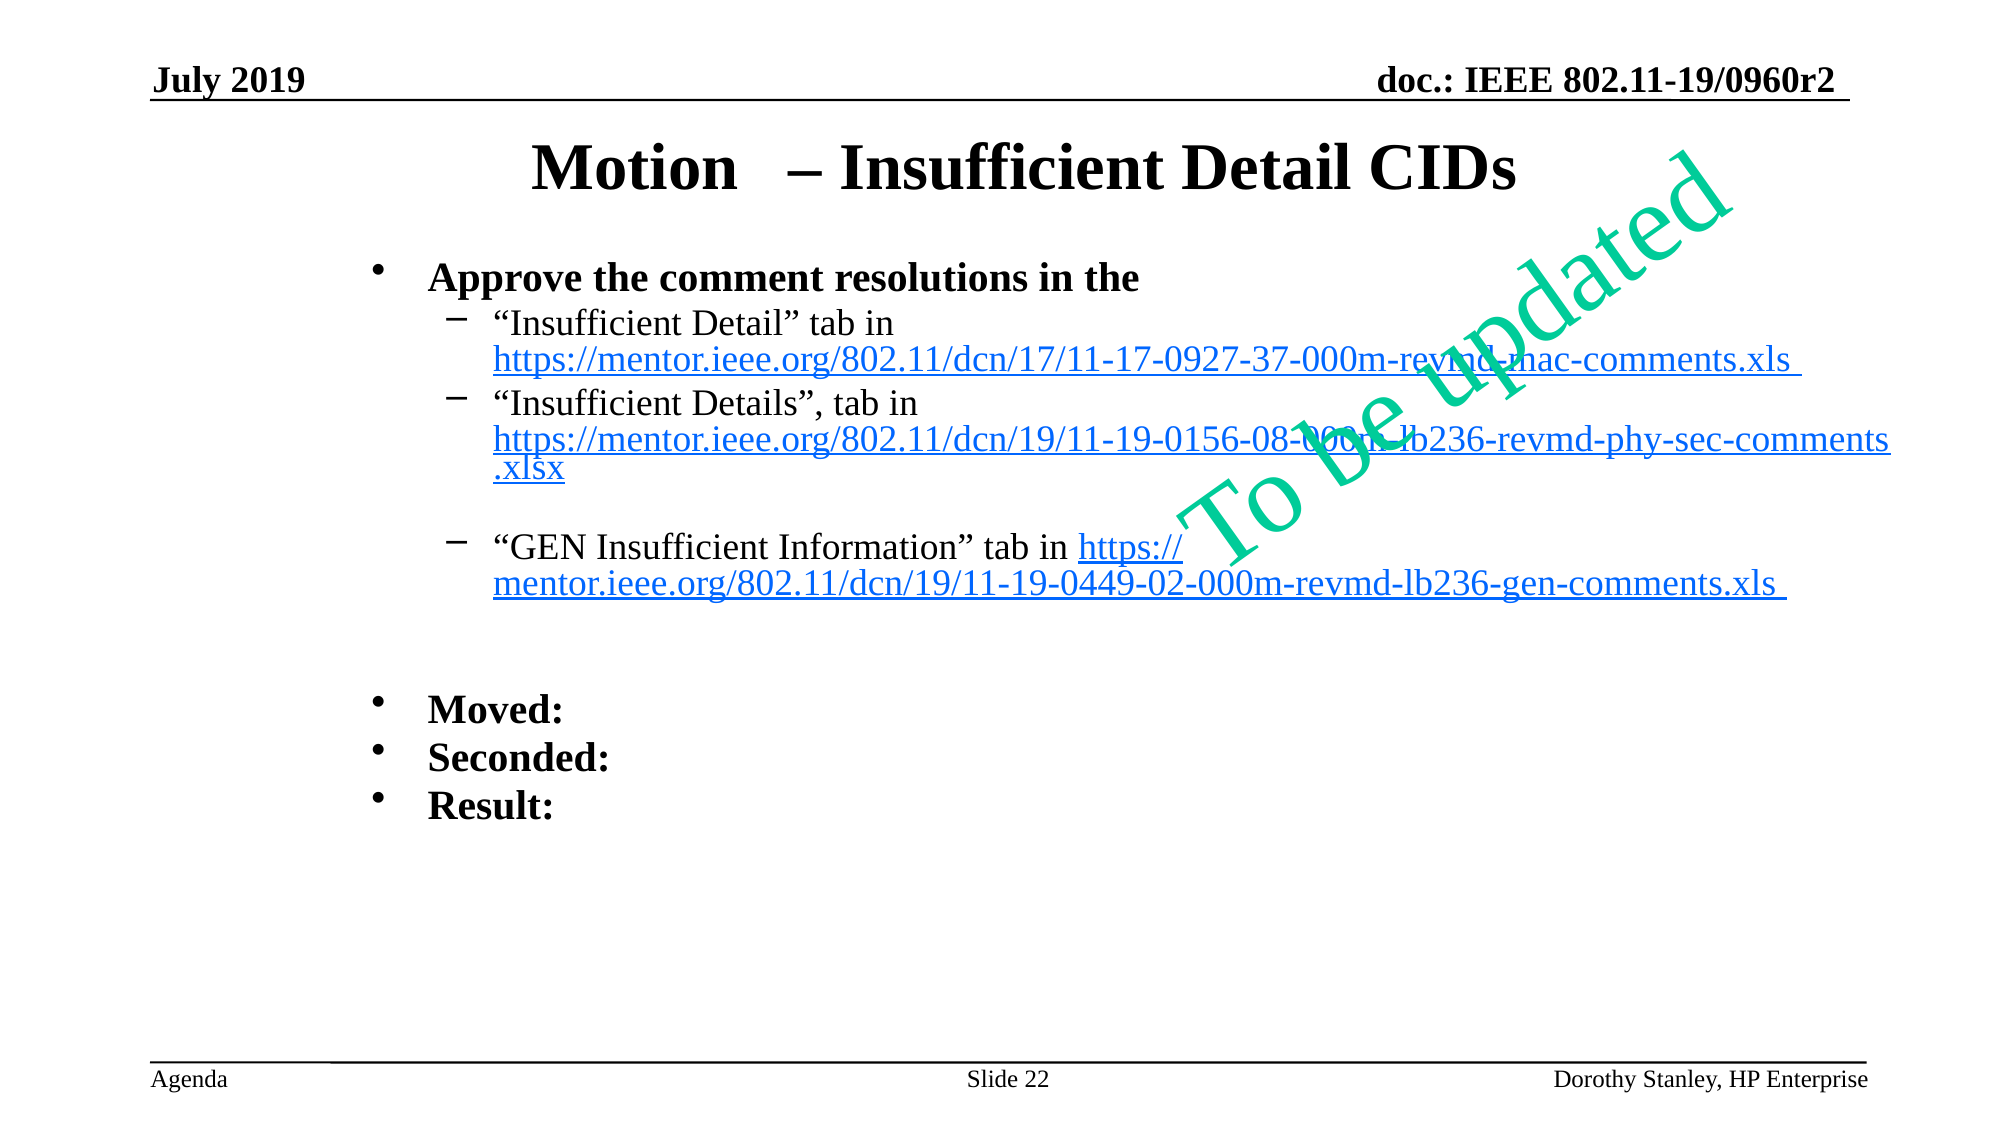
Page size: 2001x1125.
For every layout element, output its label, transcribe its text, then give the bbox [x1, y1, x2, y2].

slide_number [152, 54, 567, 100]
slide_number Slide 22 [966, 1062, 1051, 1093]
footer Dorothy Stanley, HP Enterprise [1549, 1062, 1869, 1093]
title Motion – Insufficient Detail CIDs [200, 75, 1850, 250]
text_box To be updated [1136, 101, 1766, 611]
list Approve the comment resolutions in the “Insufficient Detail” tab in https://mentor.ieee.org/802.11/dcn/17/11-17-0927-37-000m-revmd-mac-comments.xls “Insufficient Details”, tab in https://mentor.ieee.org/802.11/dcn/19/11-19-0156-08-000m-lb236-revmd-phy-sec-comments.xlsx “GEN Insufficient Information” tab in https://mentor.ieee.org/802.11/dcn/19/11-19-0449-02-000m-revmd-lb236-gen-comments.xls Moved: Seconded: Result: [356, 251, 1911, 1002]
